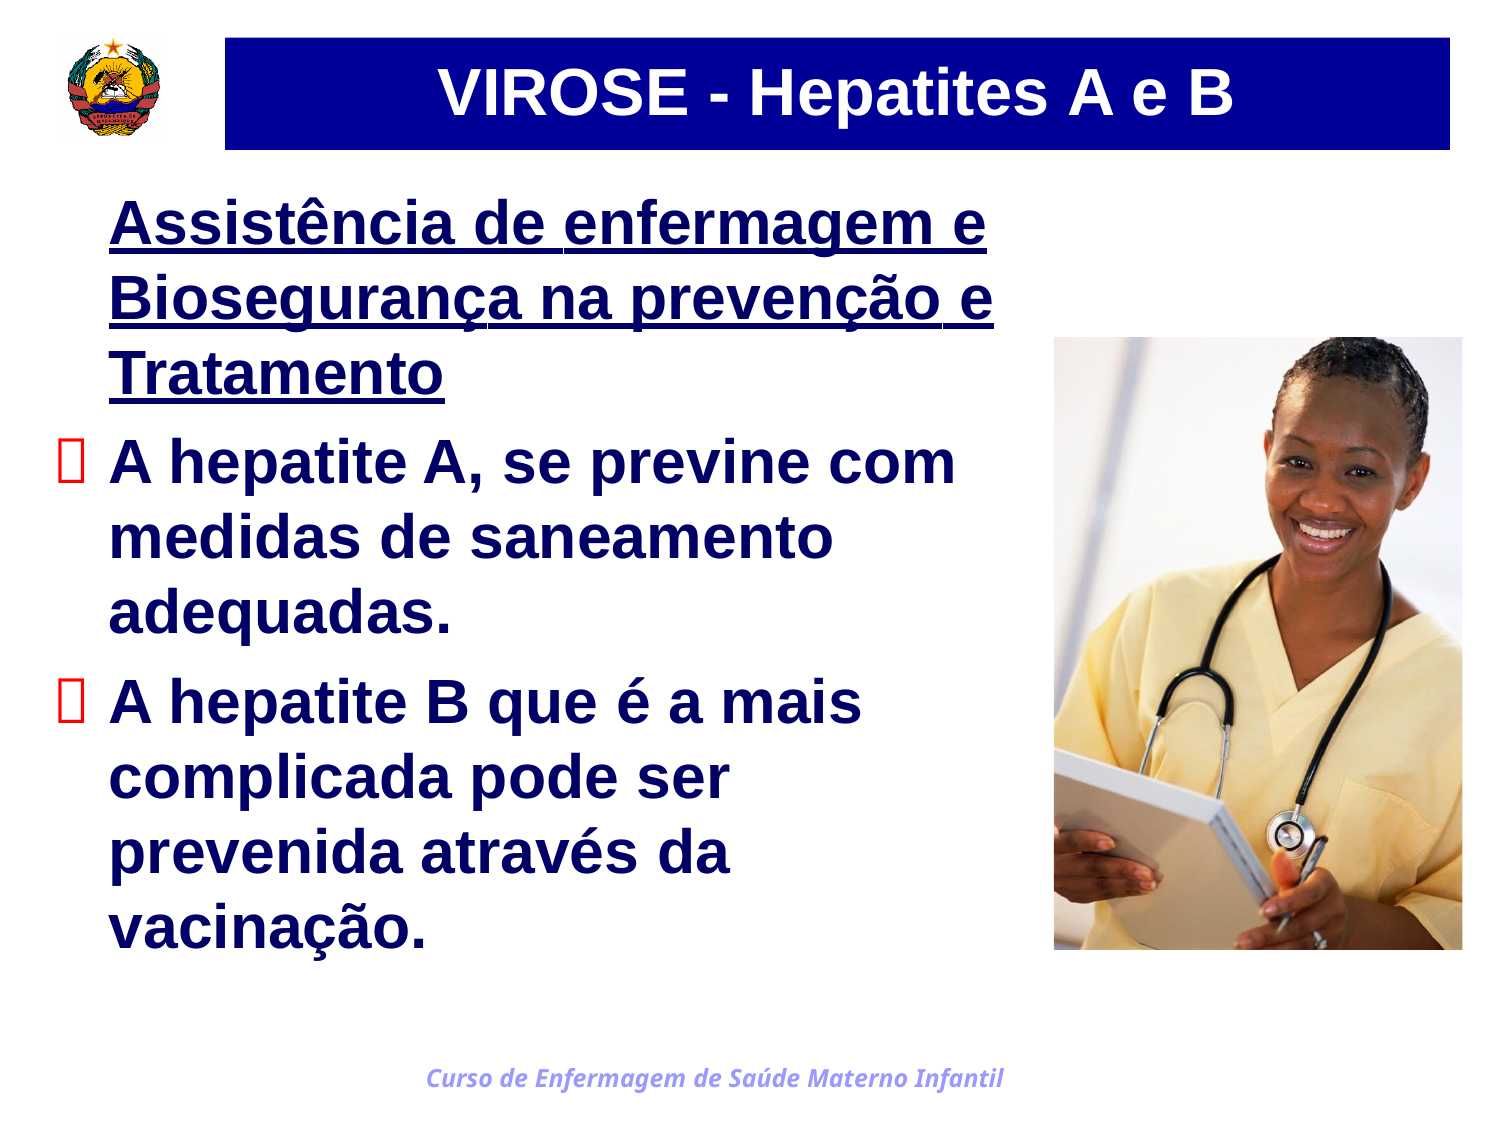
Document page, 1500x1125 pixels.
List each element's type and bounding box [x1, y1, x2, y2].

text_box [62, 37, 165, 139]
text_box [106, 190, 999, 258]
text_box [423, 1064, 1118, 1094]
text_box [50, 337, 1463, 950]
text_box [225, 37, 1450, 150]
text_box [106, 265, 1006, 333]
